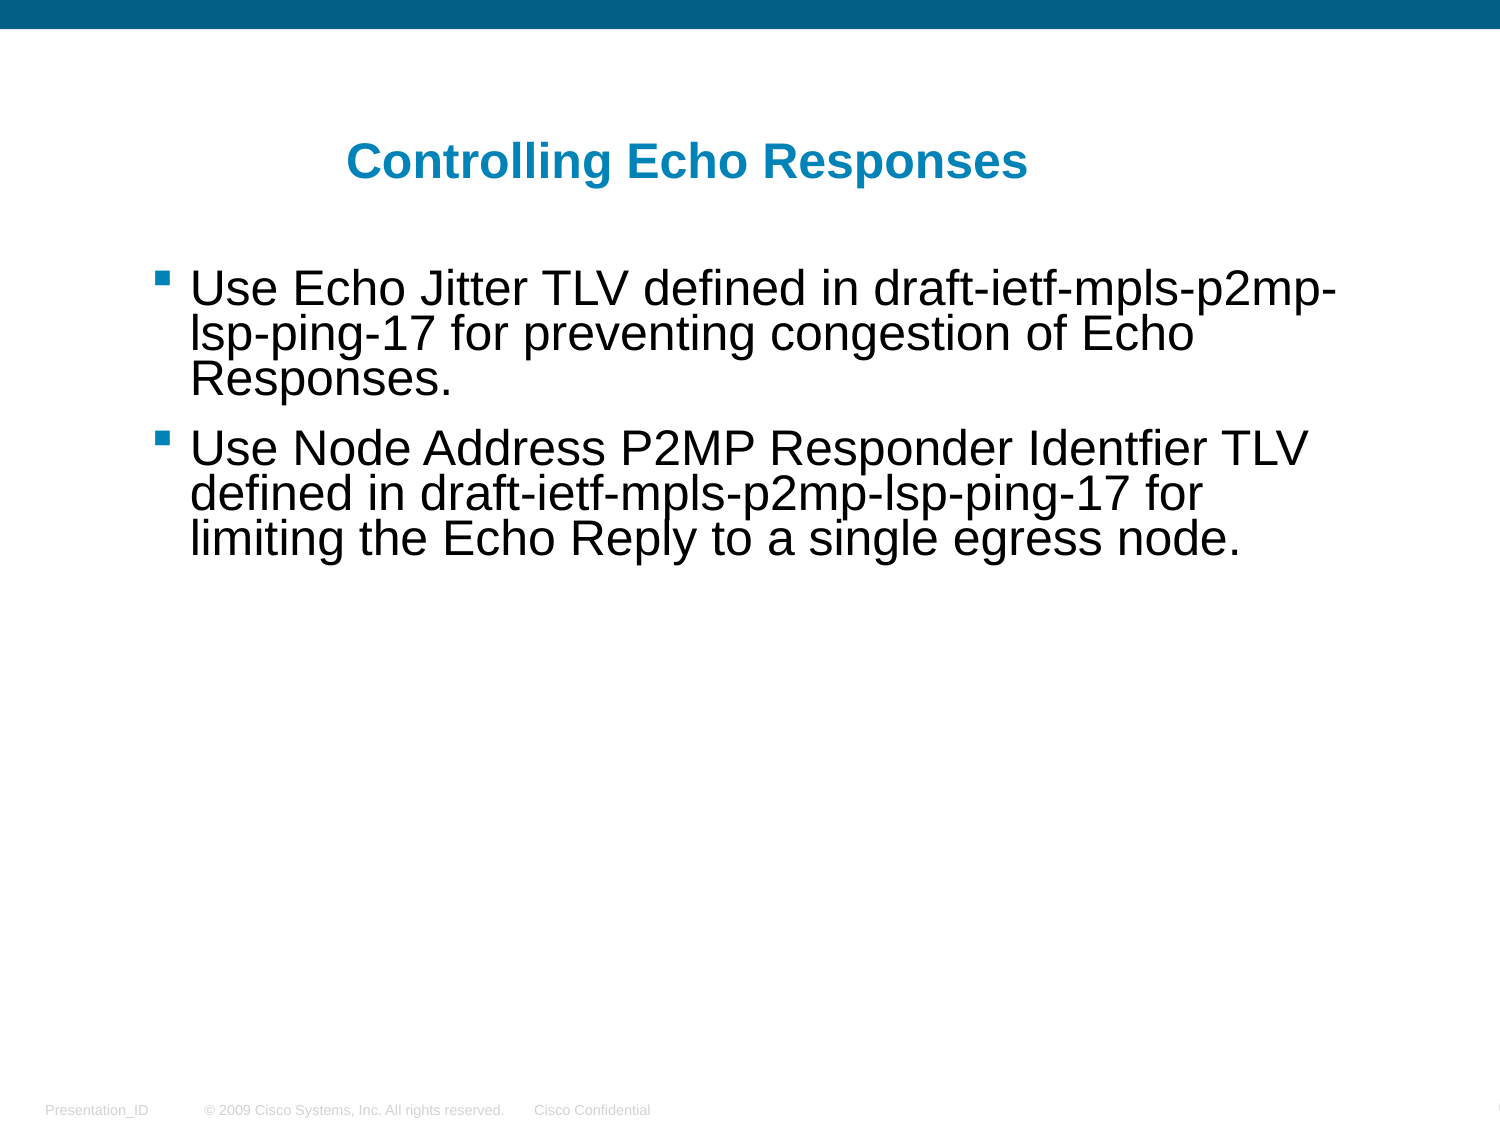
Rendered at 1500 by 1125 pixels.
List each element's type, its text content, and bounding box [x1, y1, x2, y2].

list Use Echo Jitter TLV defined in draft-ietf-mpls-p2mp-lsp-ping-17 for preventing congestion of Echo Responses. Use Node Address P2MP Responder Identfier TLV defined in draft-ietf-mpls-p2mp-lsp-ping-17 for limiting the Echo Reply to a single egress node. [137, 262, 1376, 938]
title Controlling Echo Responses [312, 74, 1063, 196]
